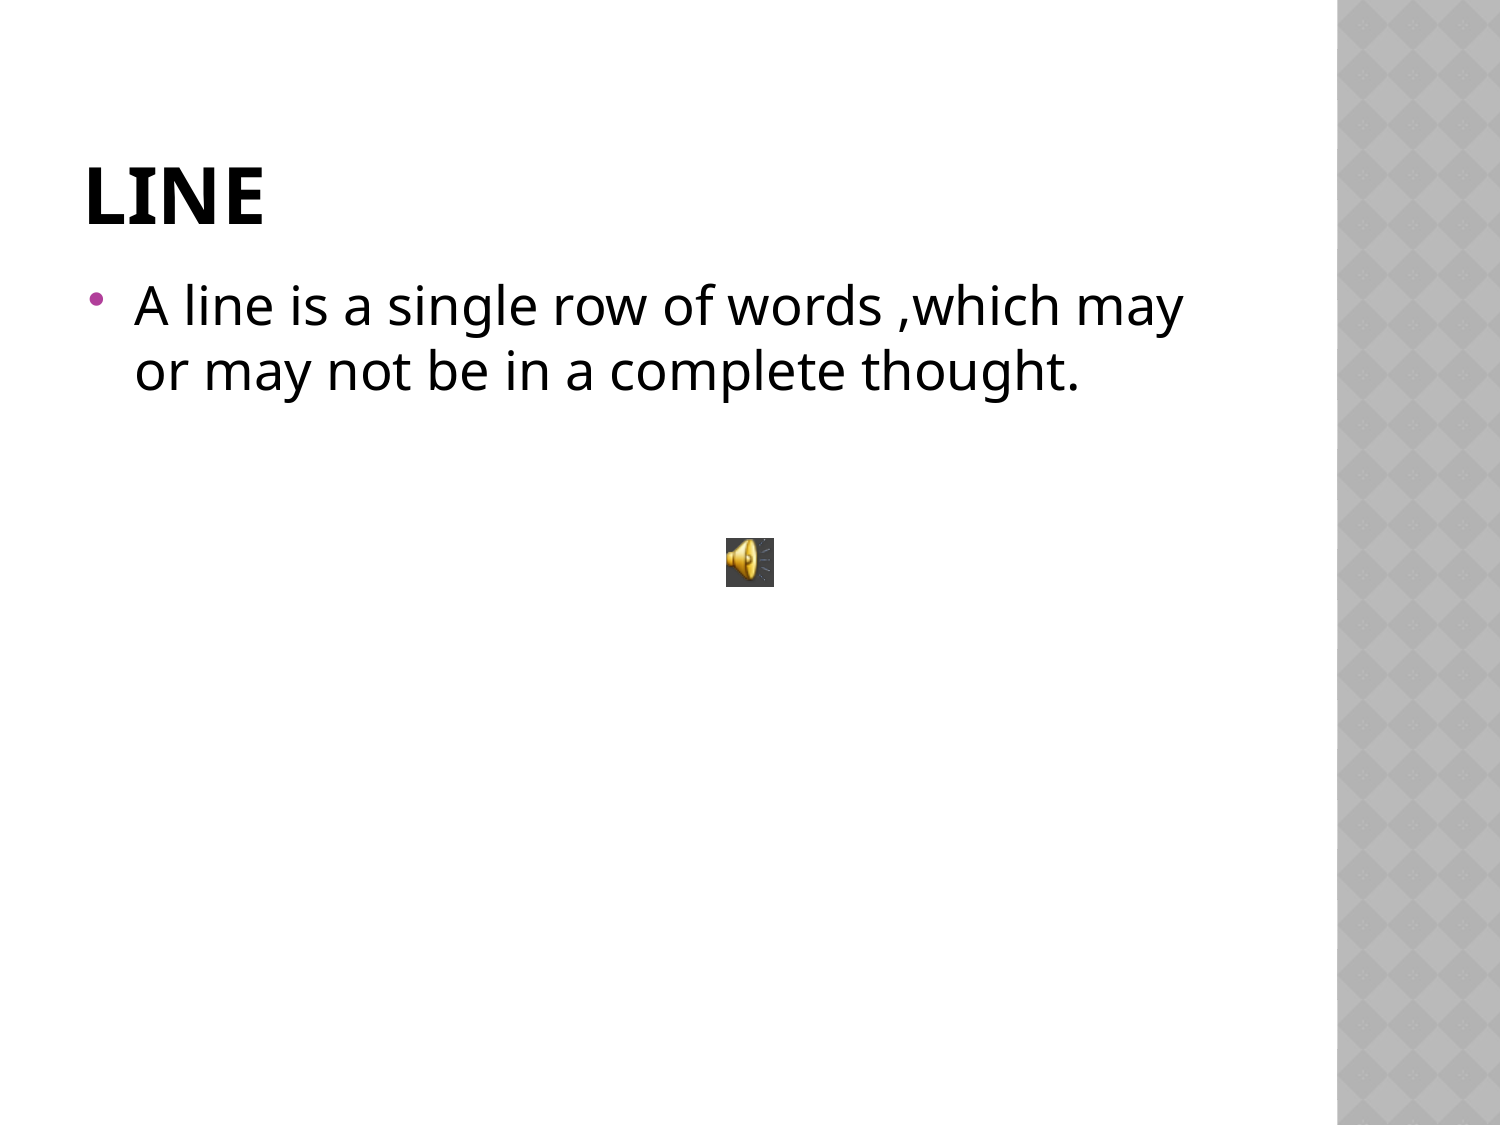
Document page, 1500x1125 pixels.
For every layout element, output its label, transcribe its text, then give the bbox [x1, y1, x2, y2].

list A line is a single row of words ,which may or may not be in a complete thought. [75, 264, 1263, 1059]
title Line [75, 52, 1263, 240]
picture [724, 537, 776, 588]
